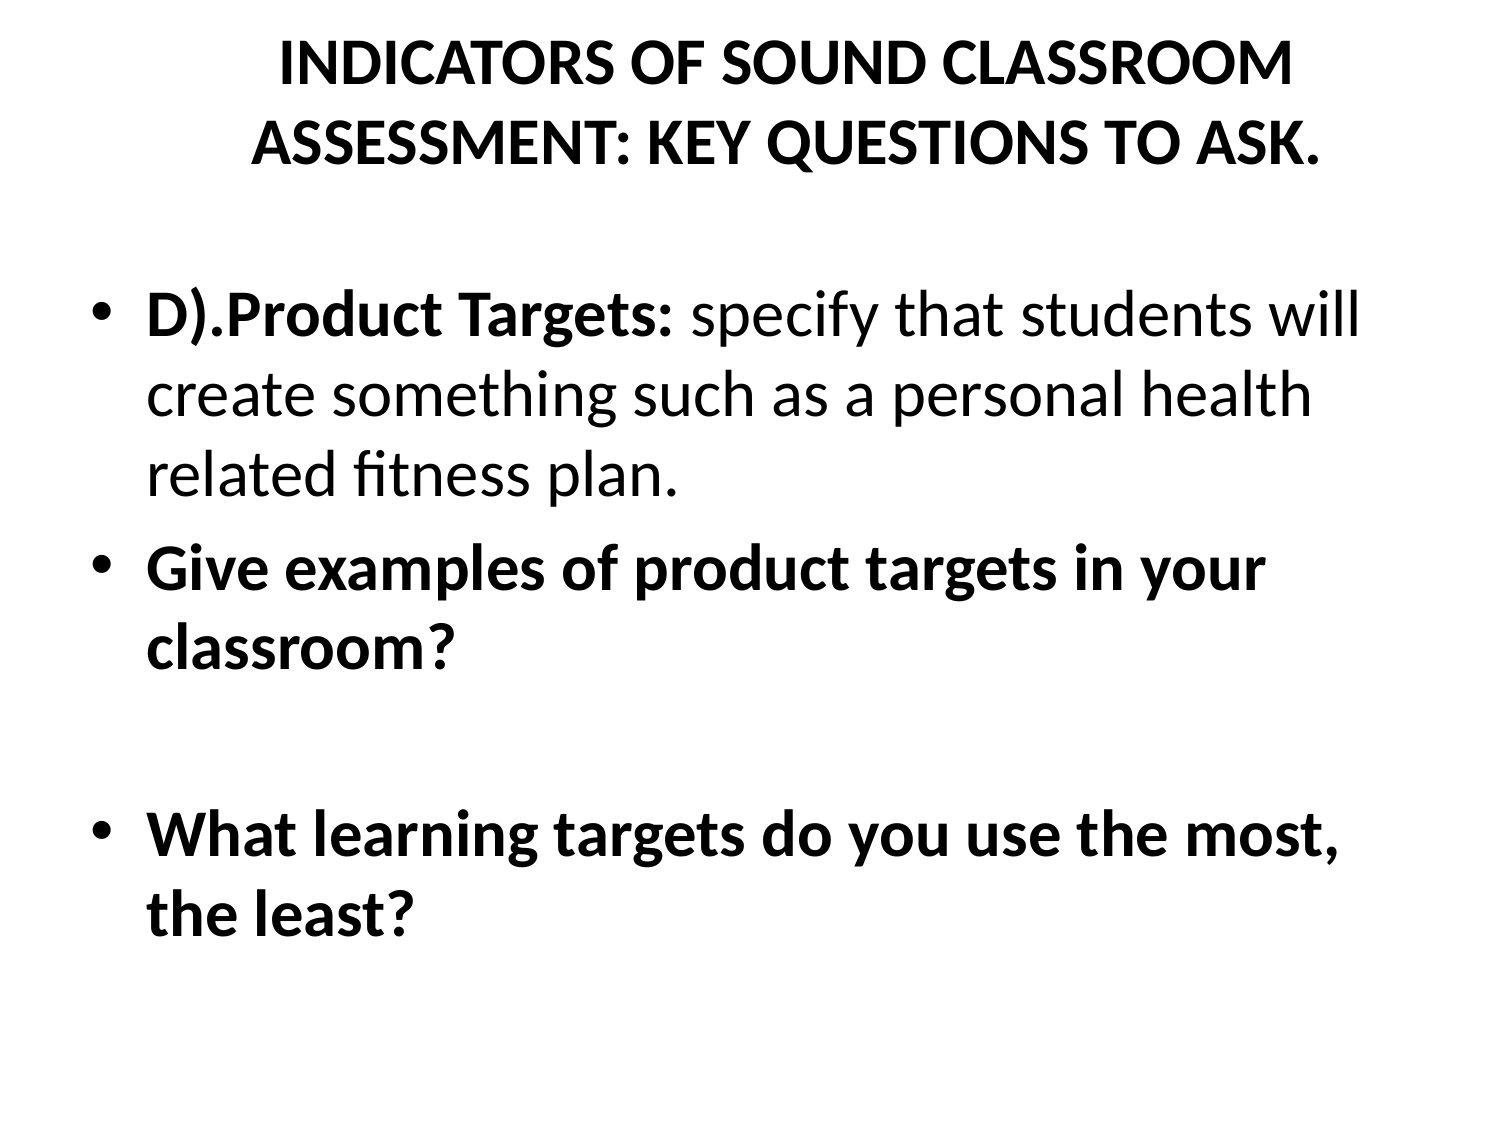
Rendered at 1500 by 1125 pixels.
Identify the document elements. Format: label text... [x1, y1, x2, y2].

list D).Product Targets: specify that students will create something such as a personal health related fitness plan. Give examples of product targets in your classroom? What learning targets do you use the most, the least? [75, 262, 1425, 1005]
title INDICATORS OF SOUND CLASSROOM ASSESSMENT: KEY QUESTIONS TO ASK. [112, 4, 1463, 192]
